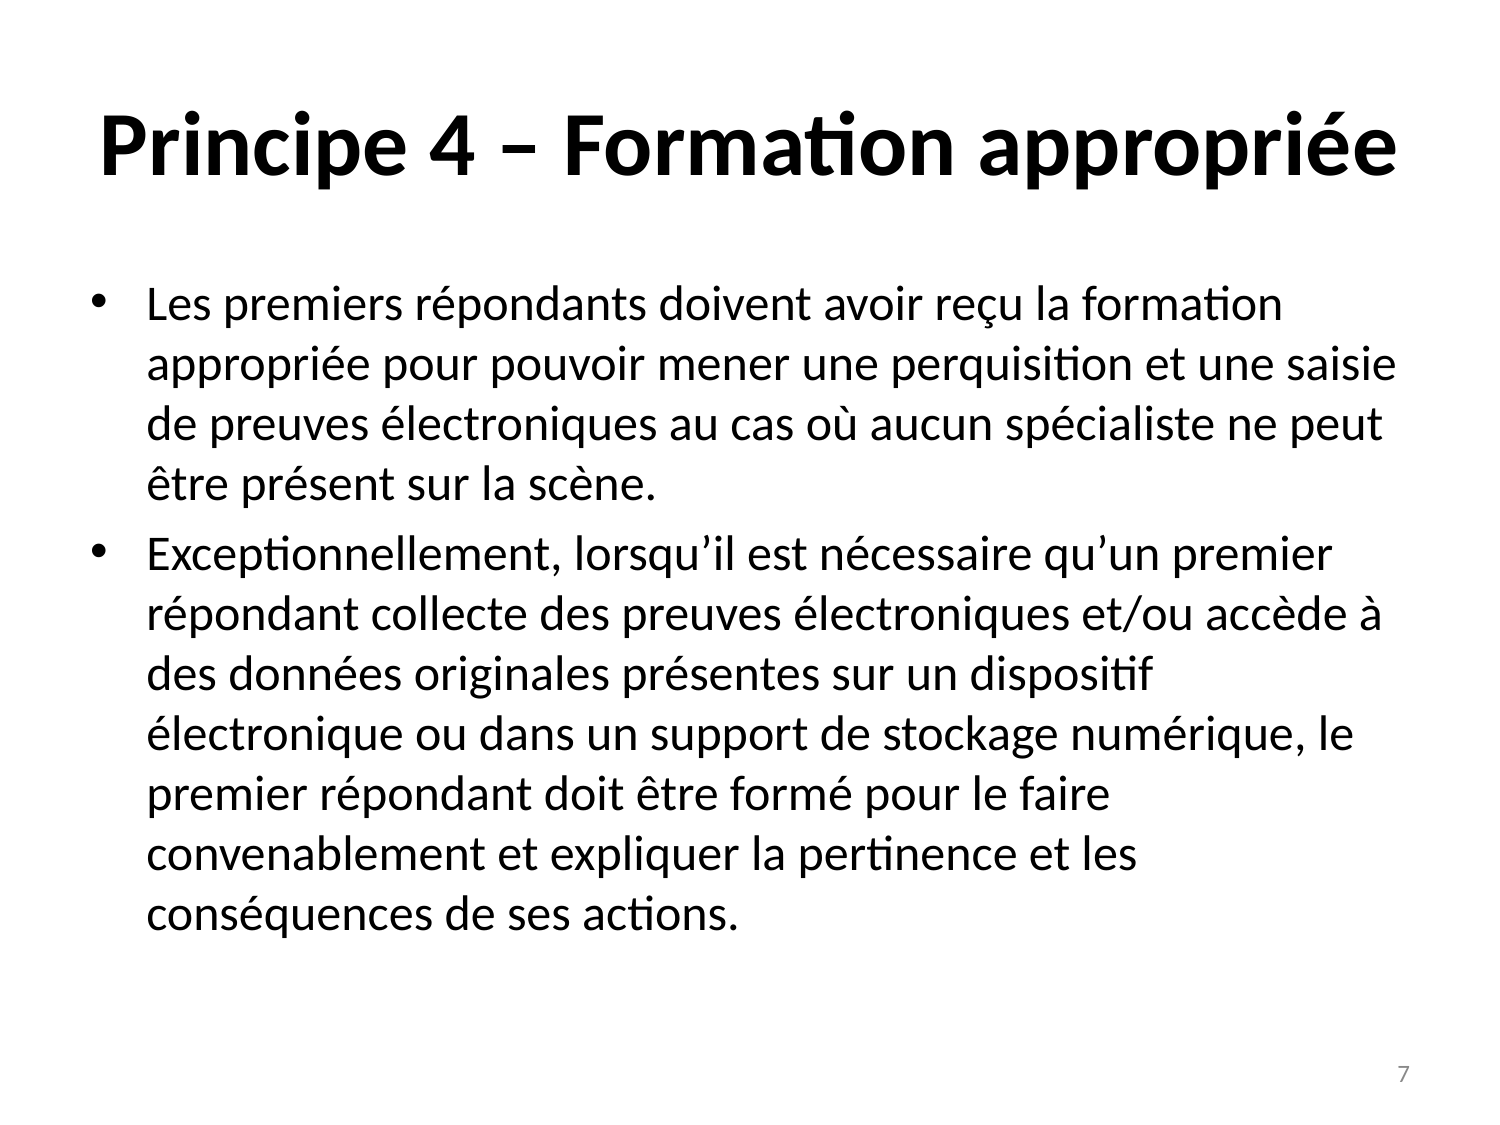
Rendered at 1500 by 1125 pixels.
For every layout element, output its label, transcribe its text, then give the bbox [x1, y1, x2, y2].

title Principe 4 – Formation appropriée [75, 45, 1425, 233]
slide_number * [1074, 1042, 1425, 1103]
list Les premiers répondants doivent avoir reçu la formation appropriée pour pouvoir mener une perquisition et une saisie de preuves électroniques au cas où aucun spécialiste ne peut être présent sur la scène. Exceptionnellement, lorsqu’il est nécessaire qu’un premier répondant collecte des preuves électroniques et/ou accède à des données originales présentes sur un dispositif électronique ou dans un support de stockage numérique, le premier répondant doit être formé pour le faire convenablement et expliquer la pertinence et les conséquences de ses actions. [75, 262, 1425, 1005]
